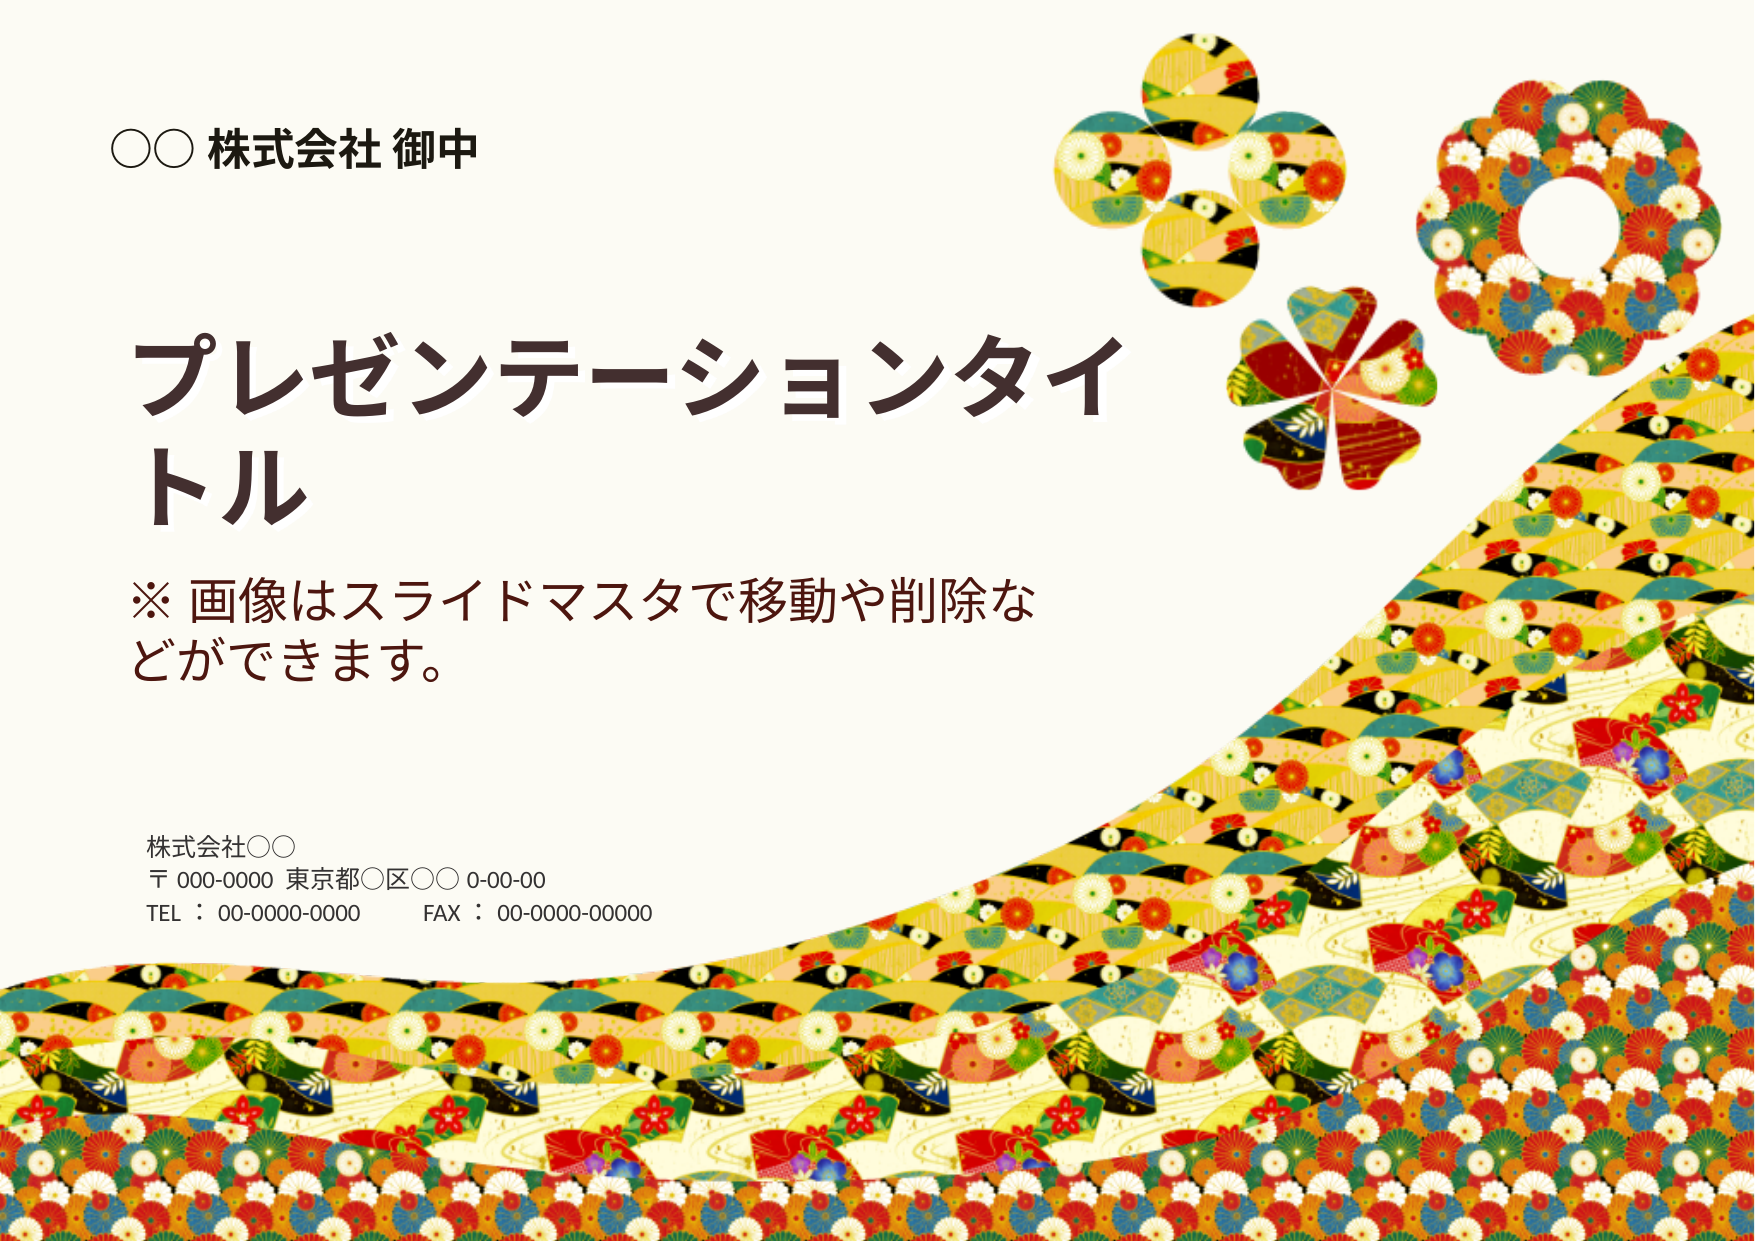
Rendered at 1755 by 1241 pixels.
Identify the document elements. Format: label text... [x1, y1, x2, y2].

picture [0, 0, 1755, 1241]
subtitle ※画像はスライドマスタで移動や削除などができます。 [109, 560, 1079, 634]
title プレゼンテーションタイトル [109, 428, 1209, 540]
text_box 株式会社○○ 〒000-0000 東京都○区○○0-00-00 TEL：00-0000-0000 FAX：00-0000-00000 [129, 839, 671, 935]
text_box ○○株式会社 御中 [109, 112, 1160, 184]
